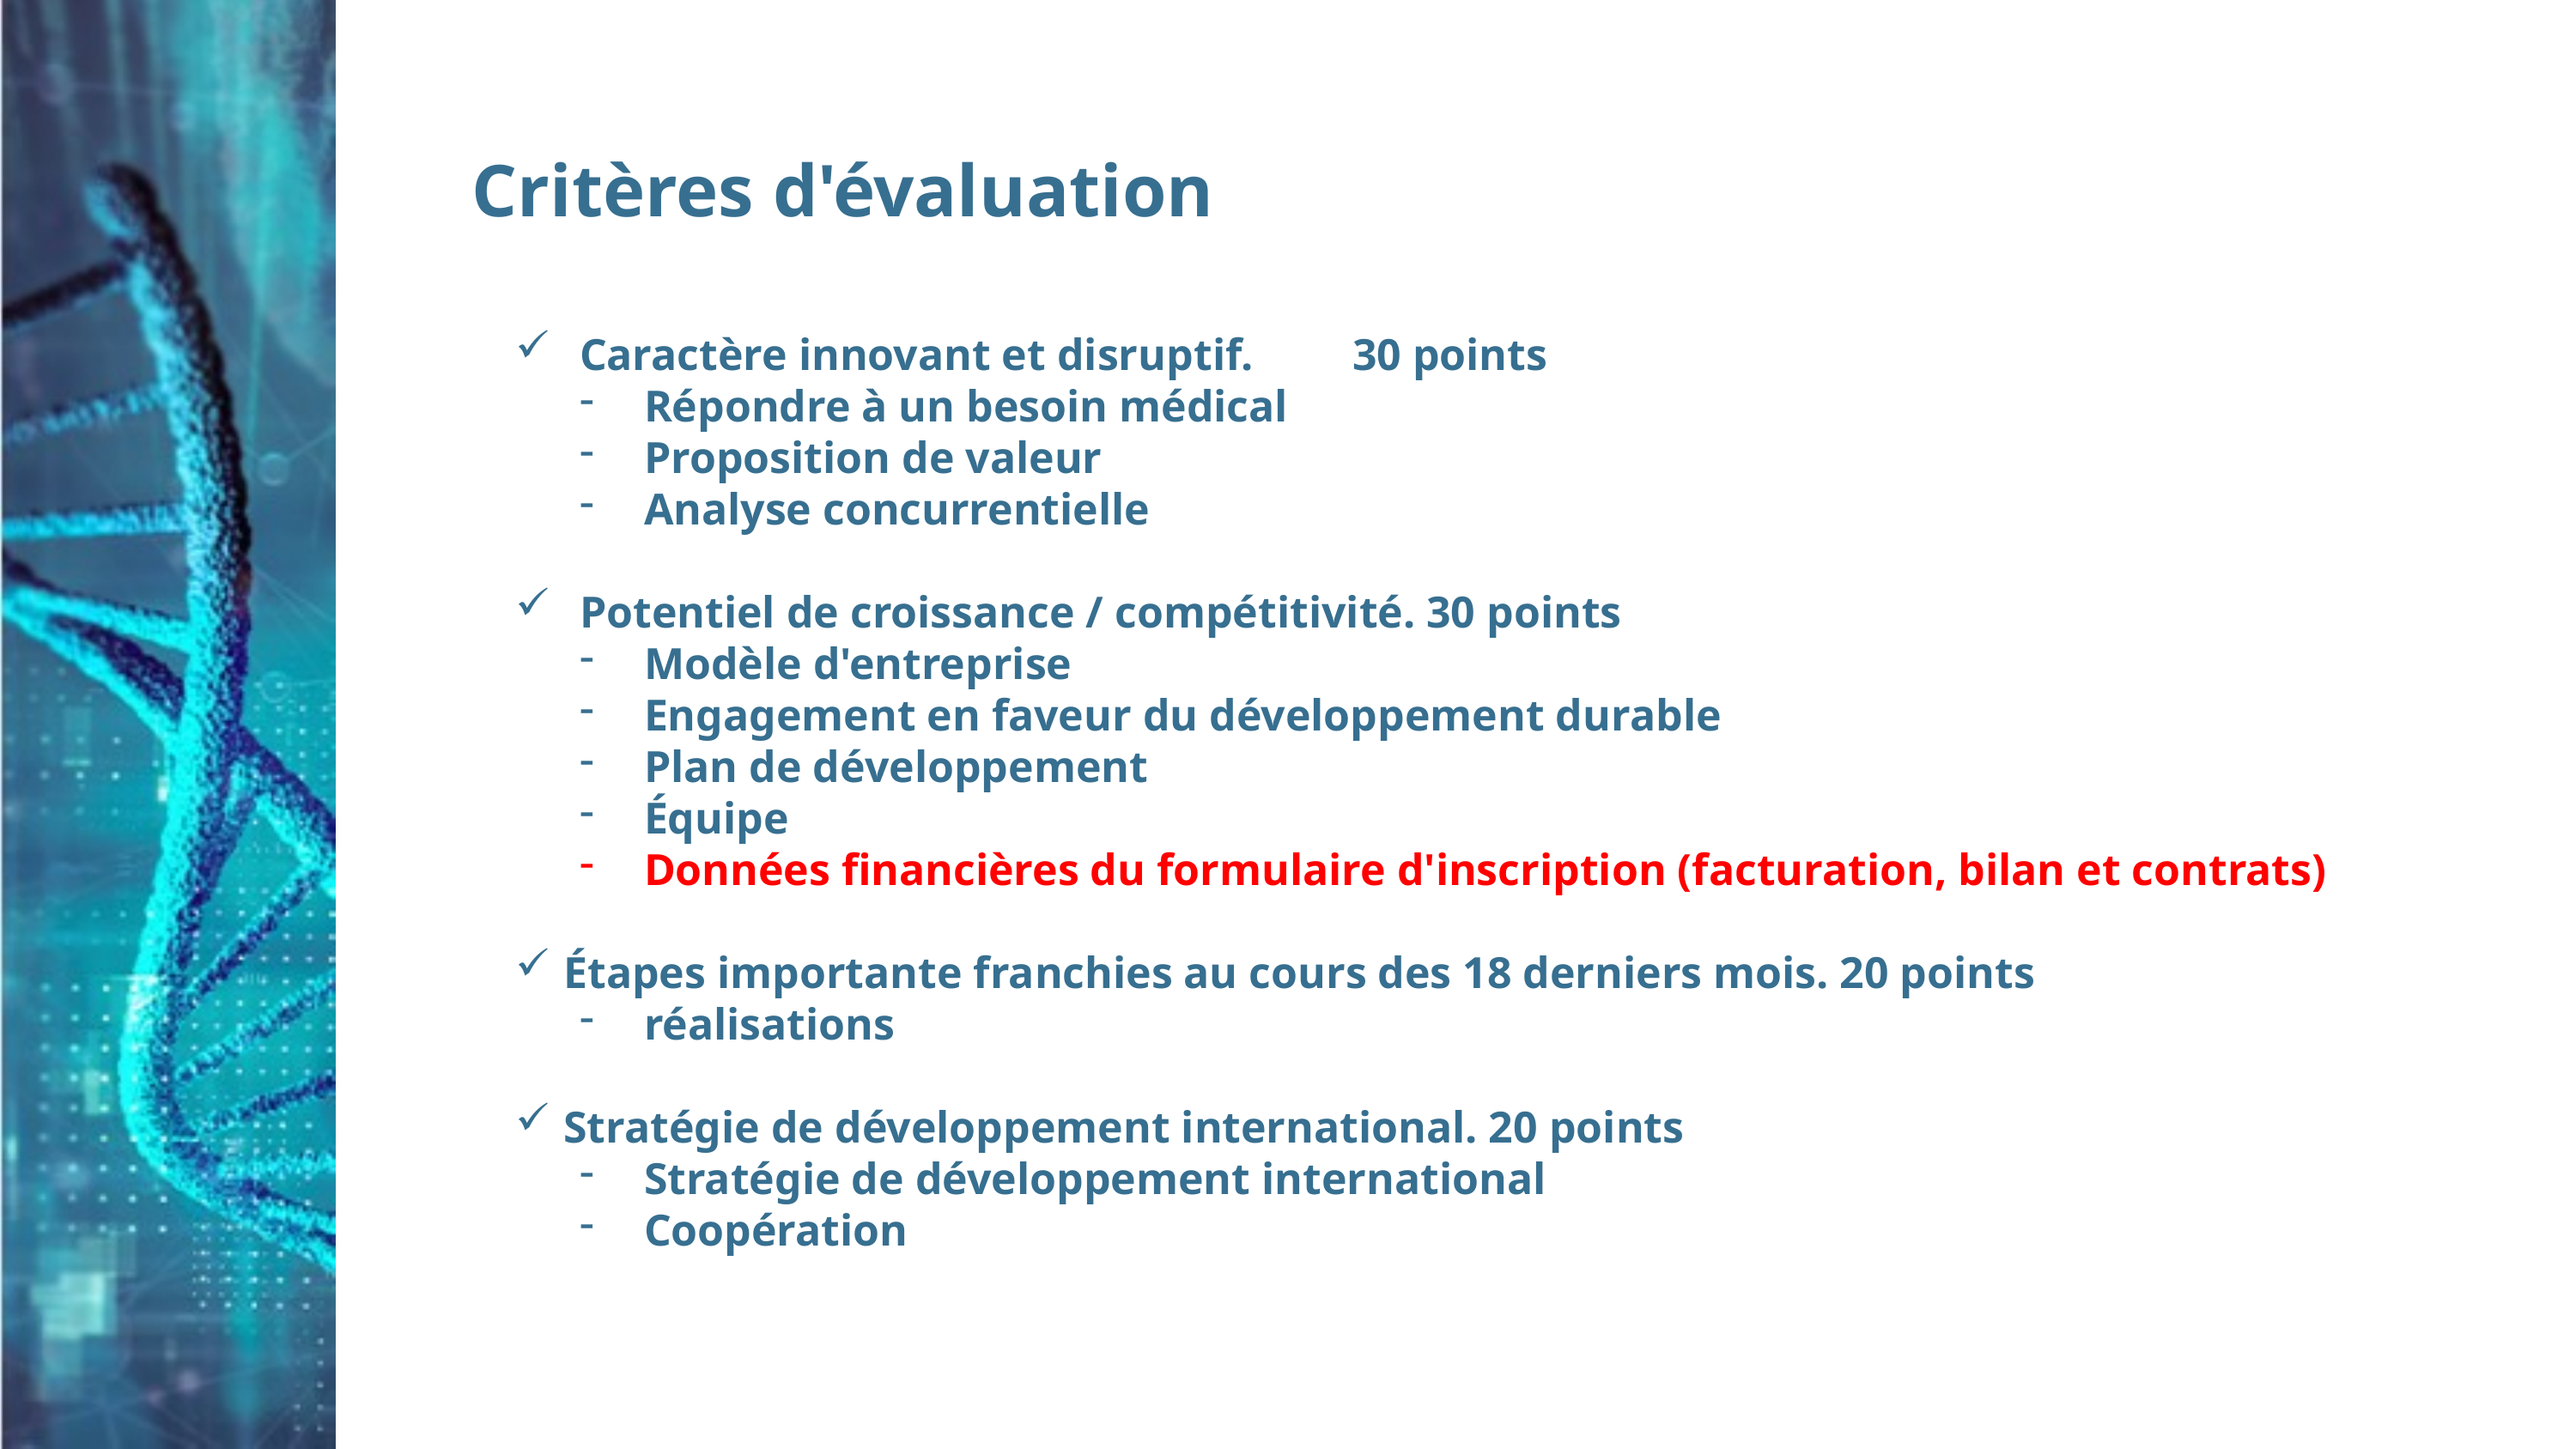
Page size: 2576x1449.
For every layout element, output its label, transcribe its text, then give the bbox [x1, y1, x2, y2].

picture [0, 0, 336, 1449]
list Caractère innovant et disruptif. 30 points Répondre à un besoin médical Proposition de valeur Analyse concurrentielle Potentiel de croissance / compétitivité. 30 points Modèle d'entreprise Engagement en faveur du développement durable Plan de développement Équipe Données financières du formulaire d'inscription (facturation, bilan et contrats) Étapes importante franchies au cours des 18 derniers mois. 20 points réalisations Stratégie de développement international. 20 points Stratégie de développement international Coopération [515, 327, 2536, 1367]
title Critères d'évaluation [471, 144, 2324, 232]
